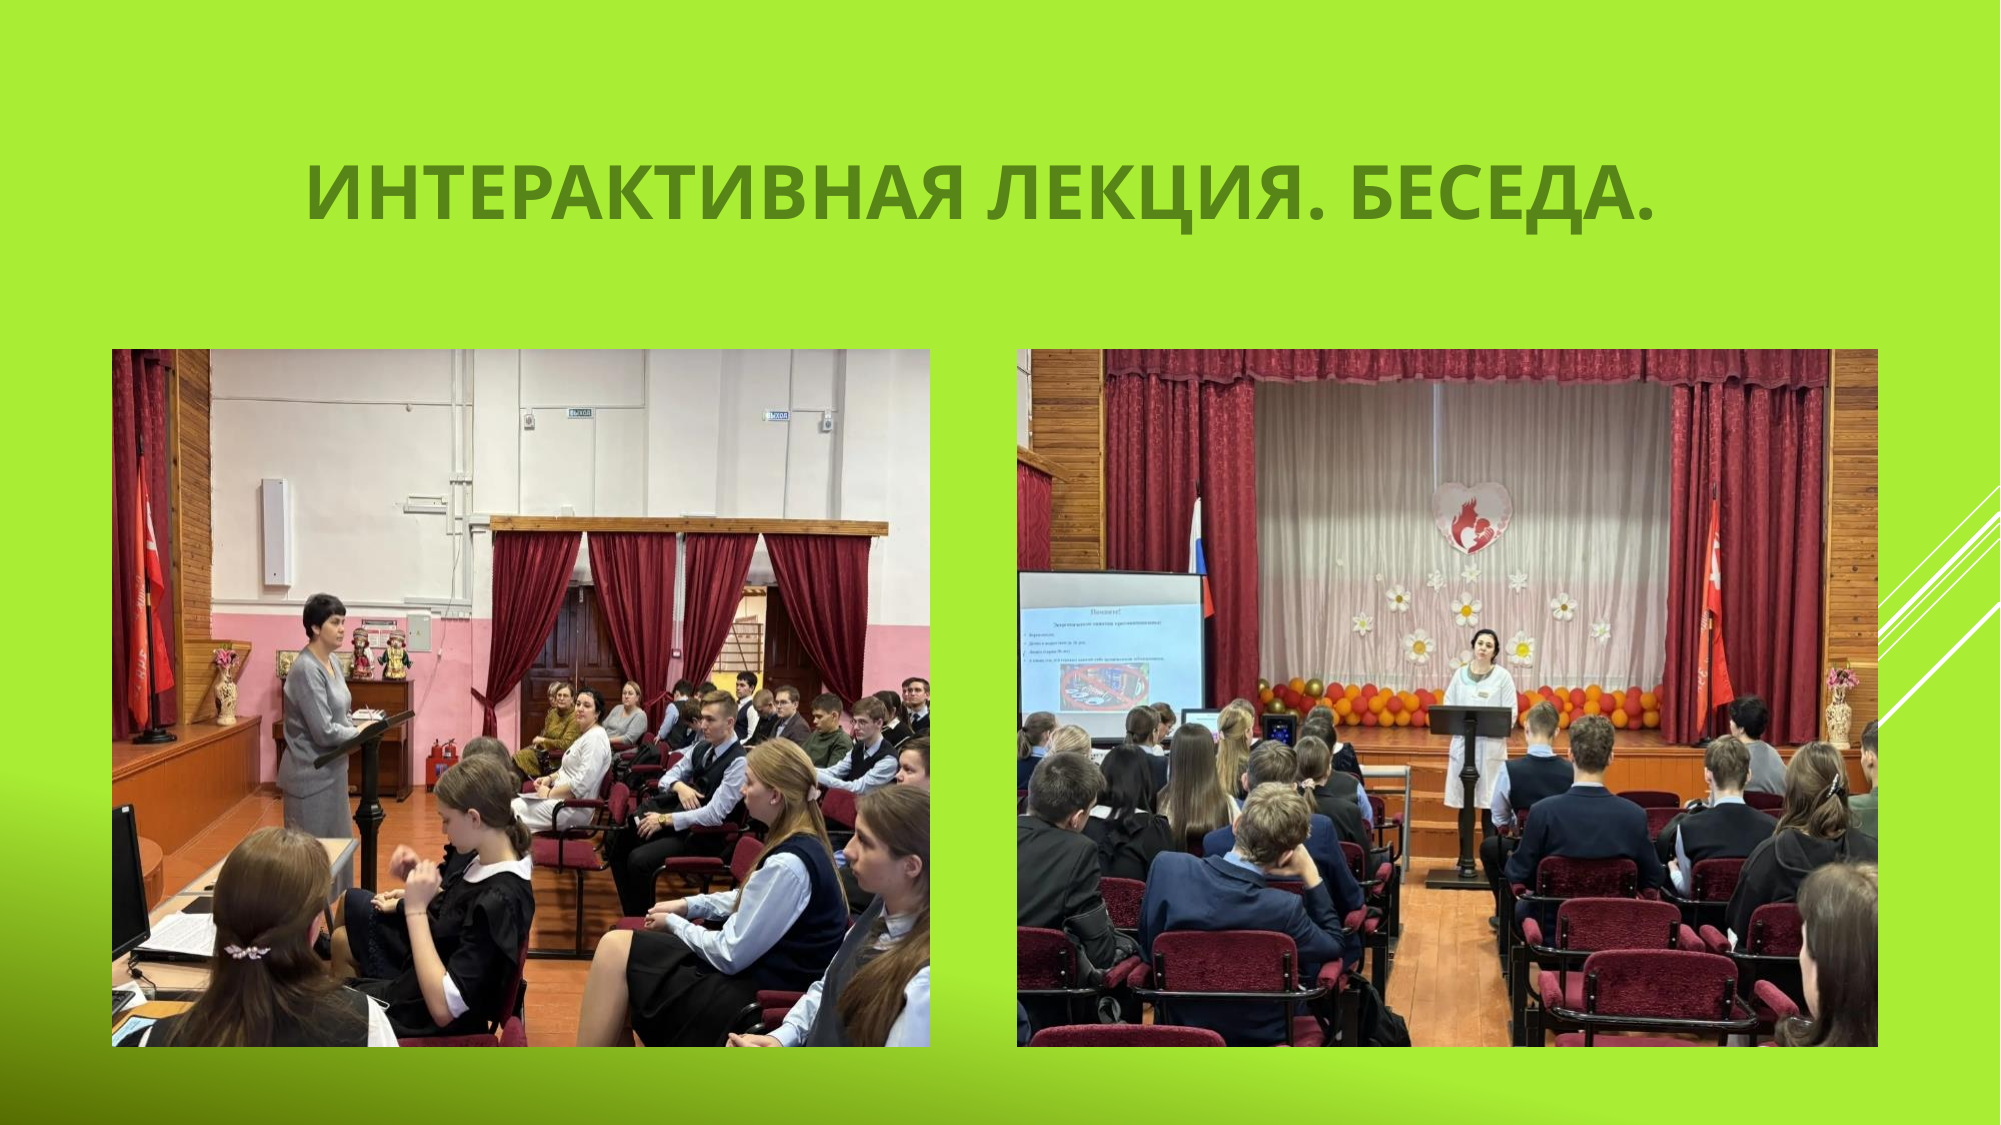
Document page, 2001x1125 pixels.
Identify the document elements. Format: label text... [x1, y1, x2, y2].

picture [1017, 349, 1878, 1048]
picture [111, 349, 931, 1048]
title Интерактивная лекция. Беседа. [280, 85, 1681, 243]
